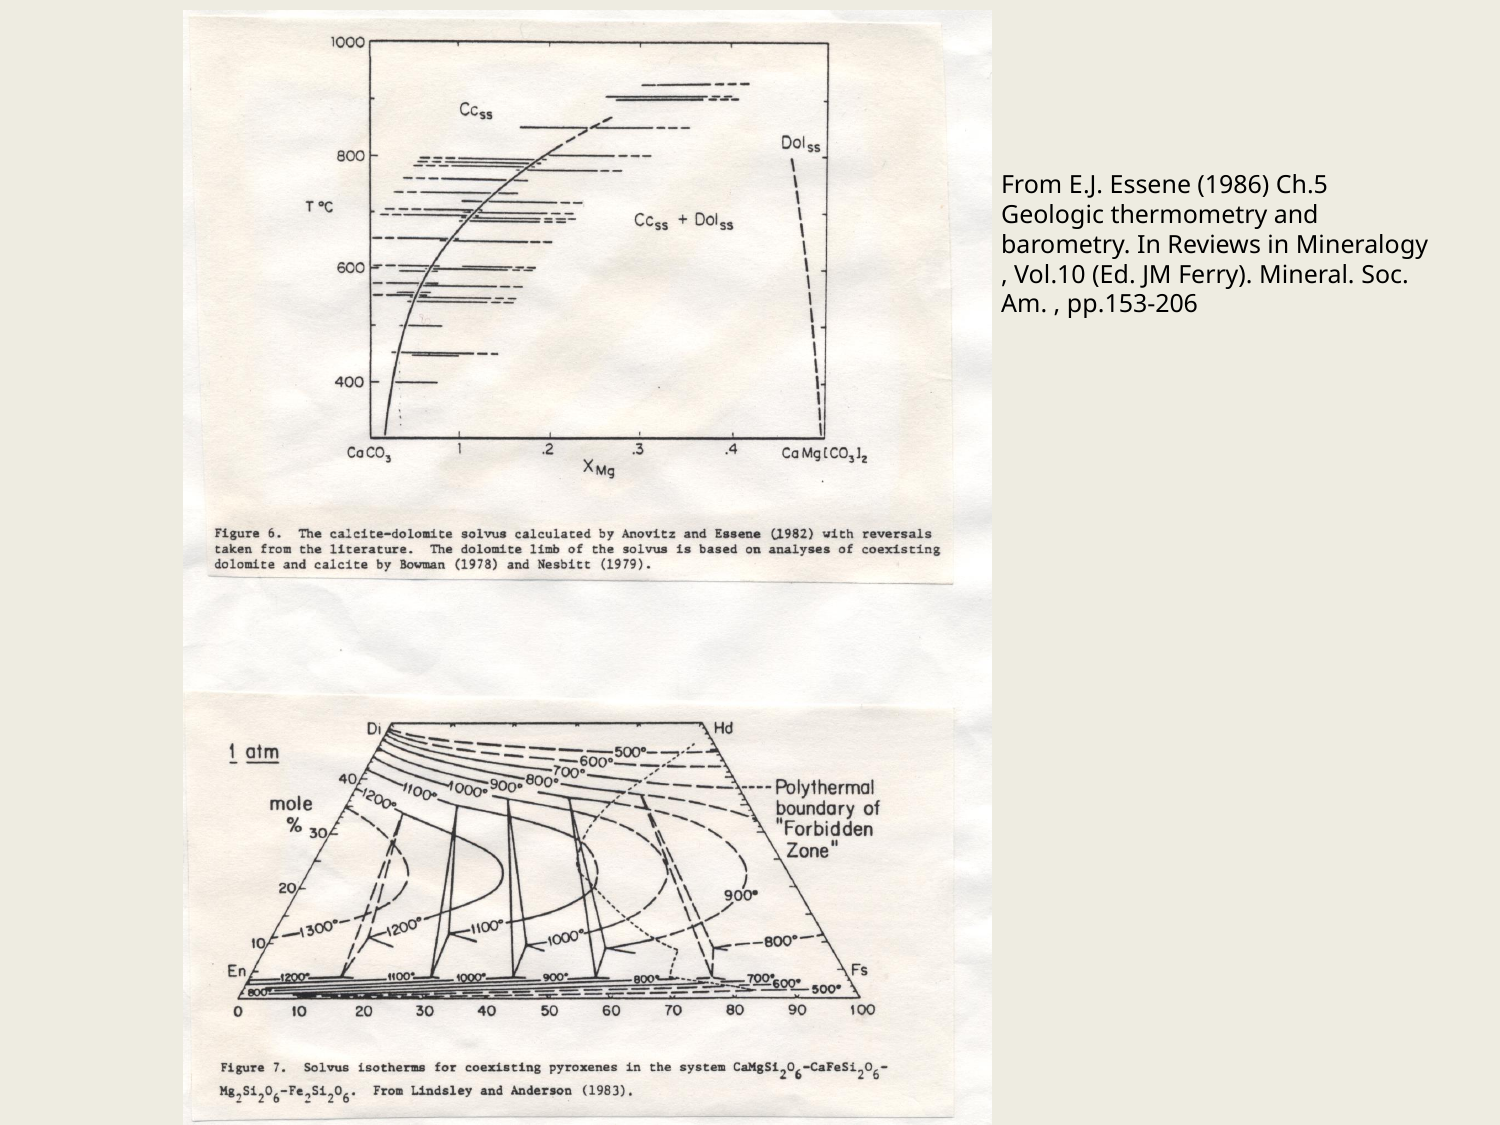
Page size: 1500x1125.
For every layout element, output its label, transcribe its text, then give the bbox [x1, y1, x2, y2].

picture [182, 10, 993, 1125]
text_box From E.J. Essene (1986) Ch.5 Geologic thermometry and barometry. In Reviews in Mineralogy , Vol.10 (Ed. JM Ferry). Mineral. Soc. Am. , pp.153-206 [1016, 160, 1447, 326]
